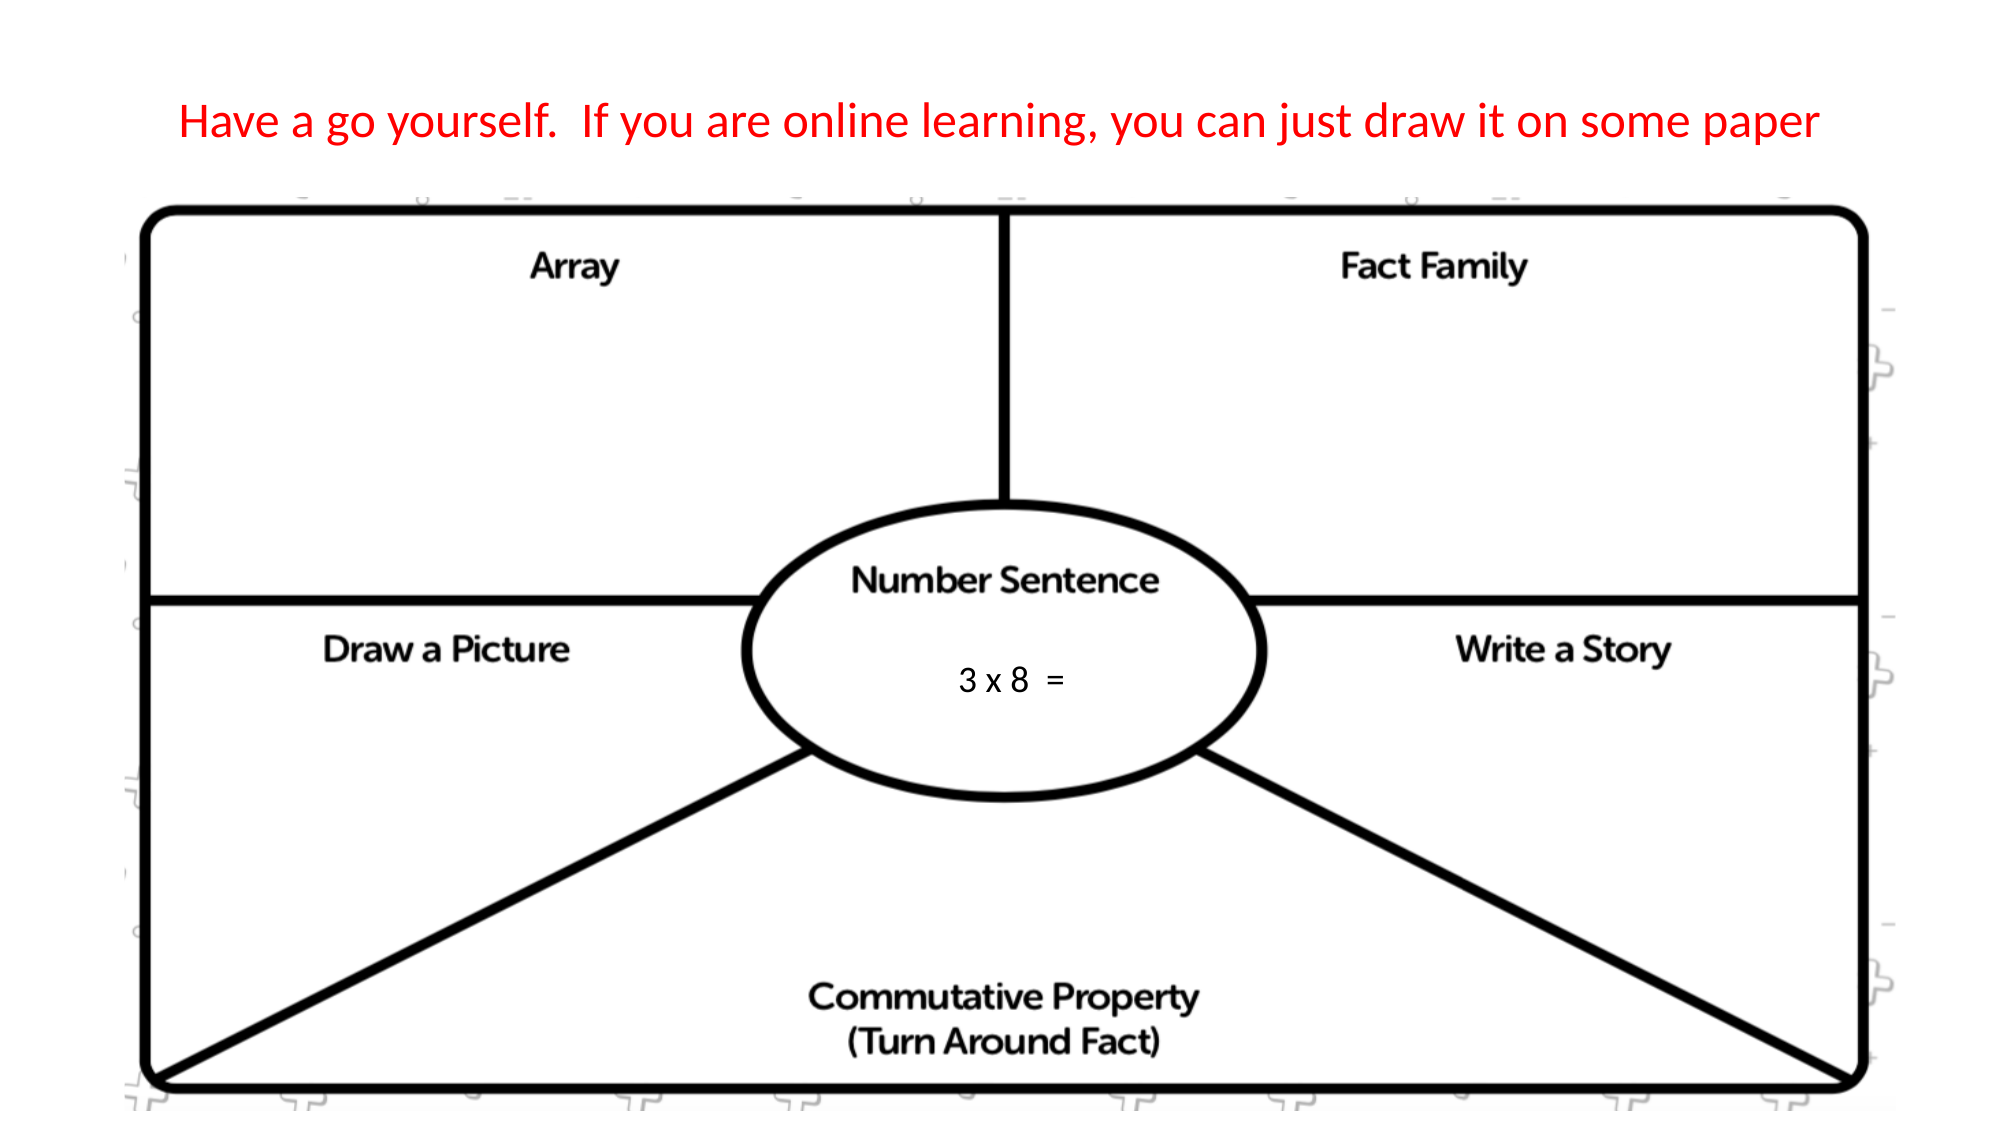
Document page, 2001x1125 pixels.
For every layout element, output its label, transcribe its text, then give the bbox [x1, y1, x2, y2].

title Have a go yourself. If you are online learning, you can just draw it on some paper [137, 59, 1863, 183]
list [124, 196, 1896, 1111]
